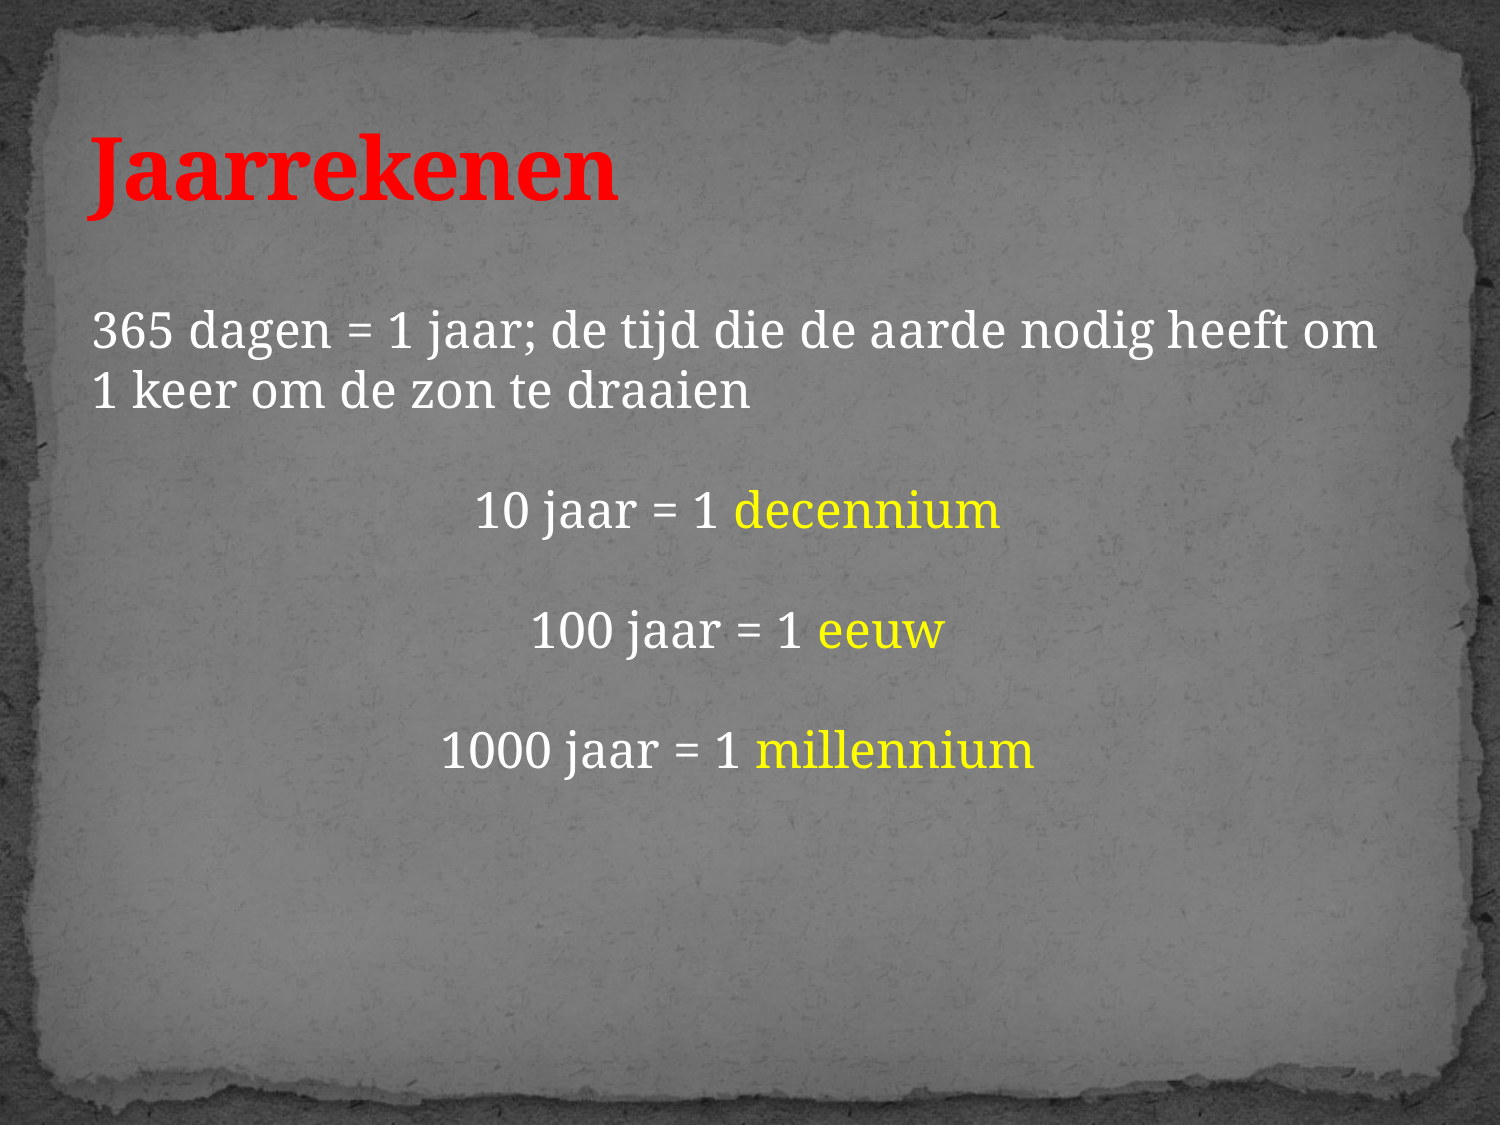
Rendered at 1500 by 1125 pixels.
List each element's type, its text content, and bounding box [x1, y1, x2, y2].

text_box 365 dagen = 1 jaar; de tijd die de aarde nodig heeft om 1 keer om de zon te draaien 10 jaar = 1 decennium 100 jaar = 1 eeuw 1000 jaar = 1 millennium [76, 290, 1400, 786]
title Jaarrekenen [74, 24, 1425, 225]
